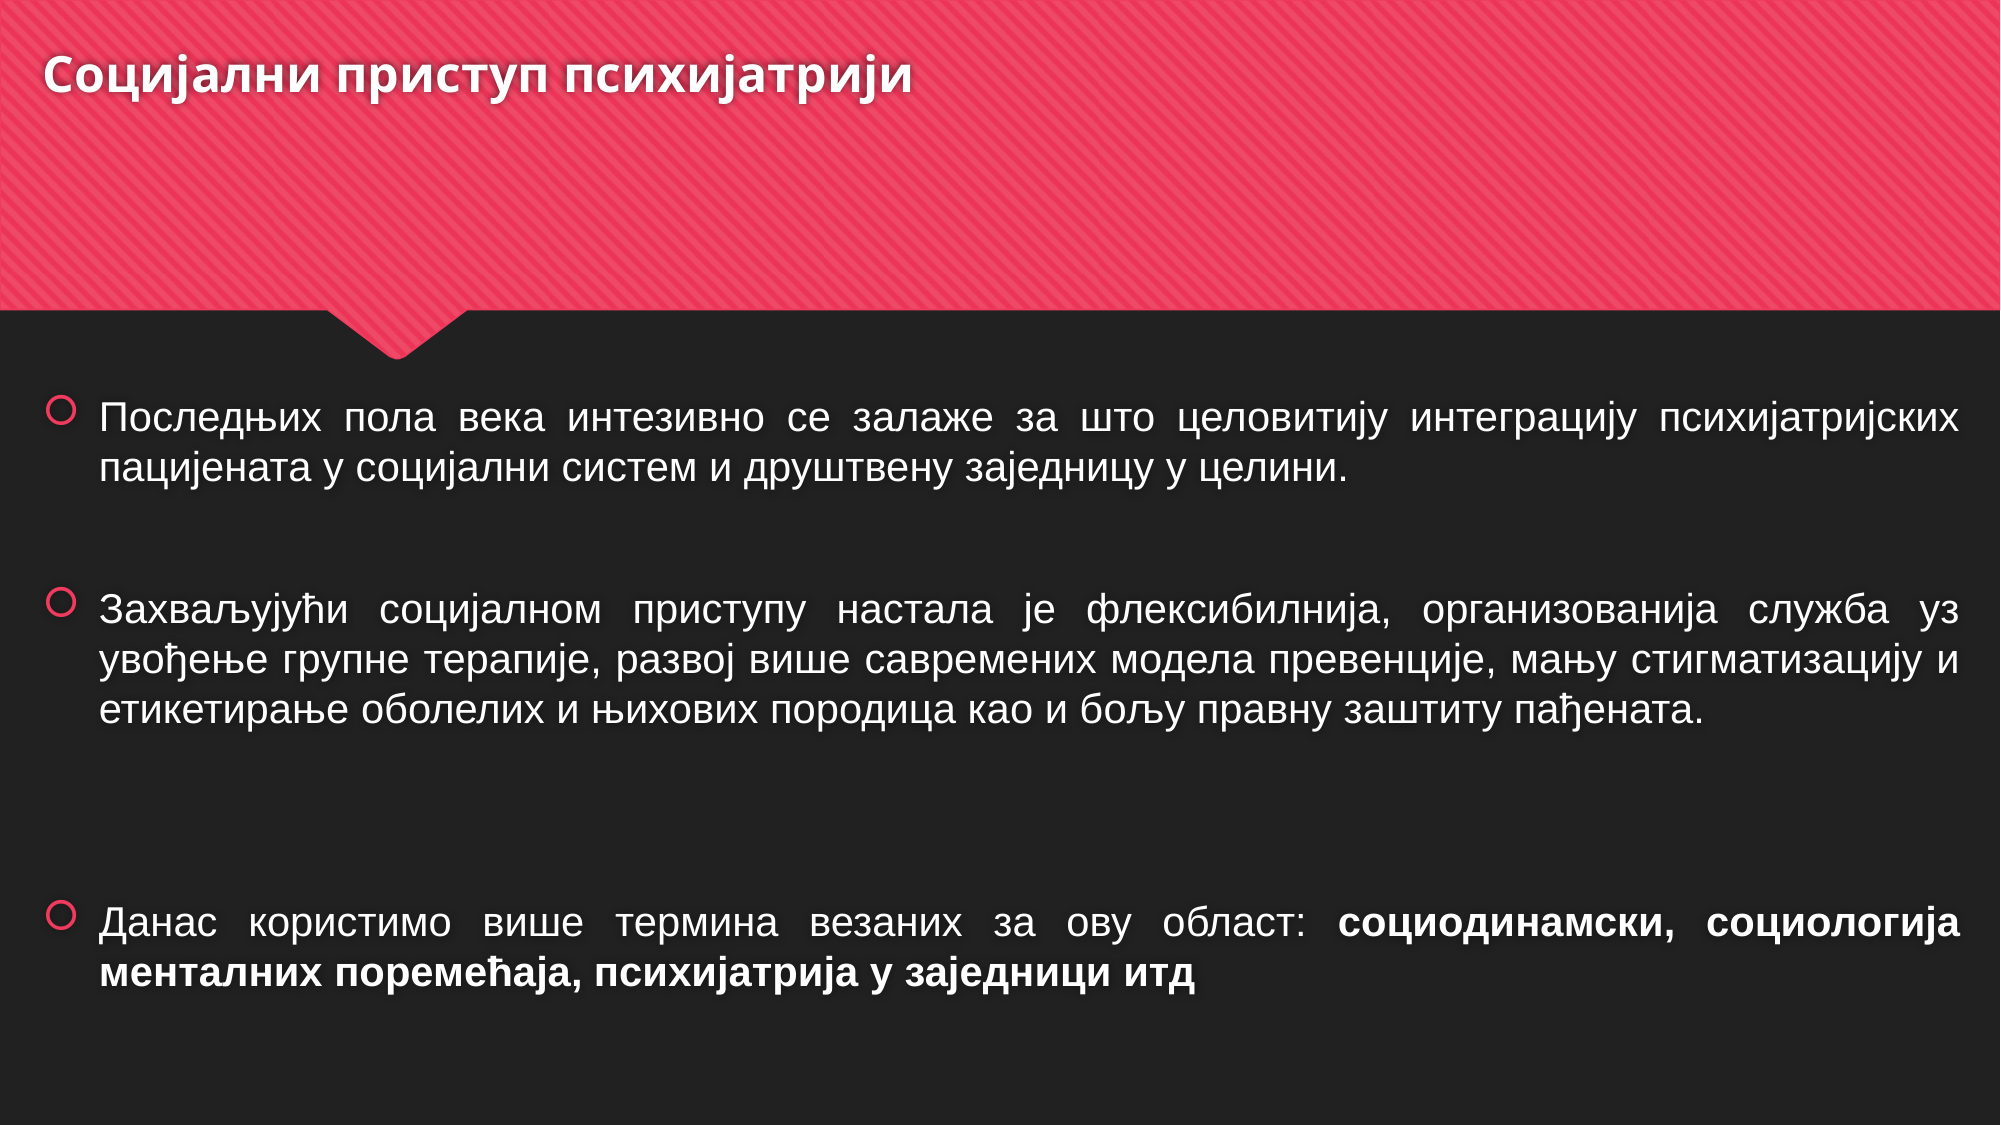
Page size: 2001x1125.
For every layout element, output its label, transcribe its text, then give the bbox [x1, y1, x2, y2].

title Социјални приступ психијатрији [27, 19, 1174, 111]
list Последњих пола века интезивно се залаже за што целовитију интеграцију психијатријских пацијената у социјални систем и друштвену заједницу у целини. Захваљујући социјалном приступу настала је флексибилнија, организованија служба уз увођење групне терапије, развој више савремених модела превенције, мању стигматизацију и етикетирање оболелих и њихових породица као и бољу правну заштиту пађената. Данас користимо више термина везаних за ову област: социодинамски, социологија менталних поремећаја, психијатрија у заједници итд [27, 350, 1976, 1106]
